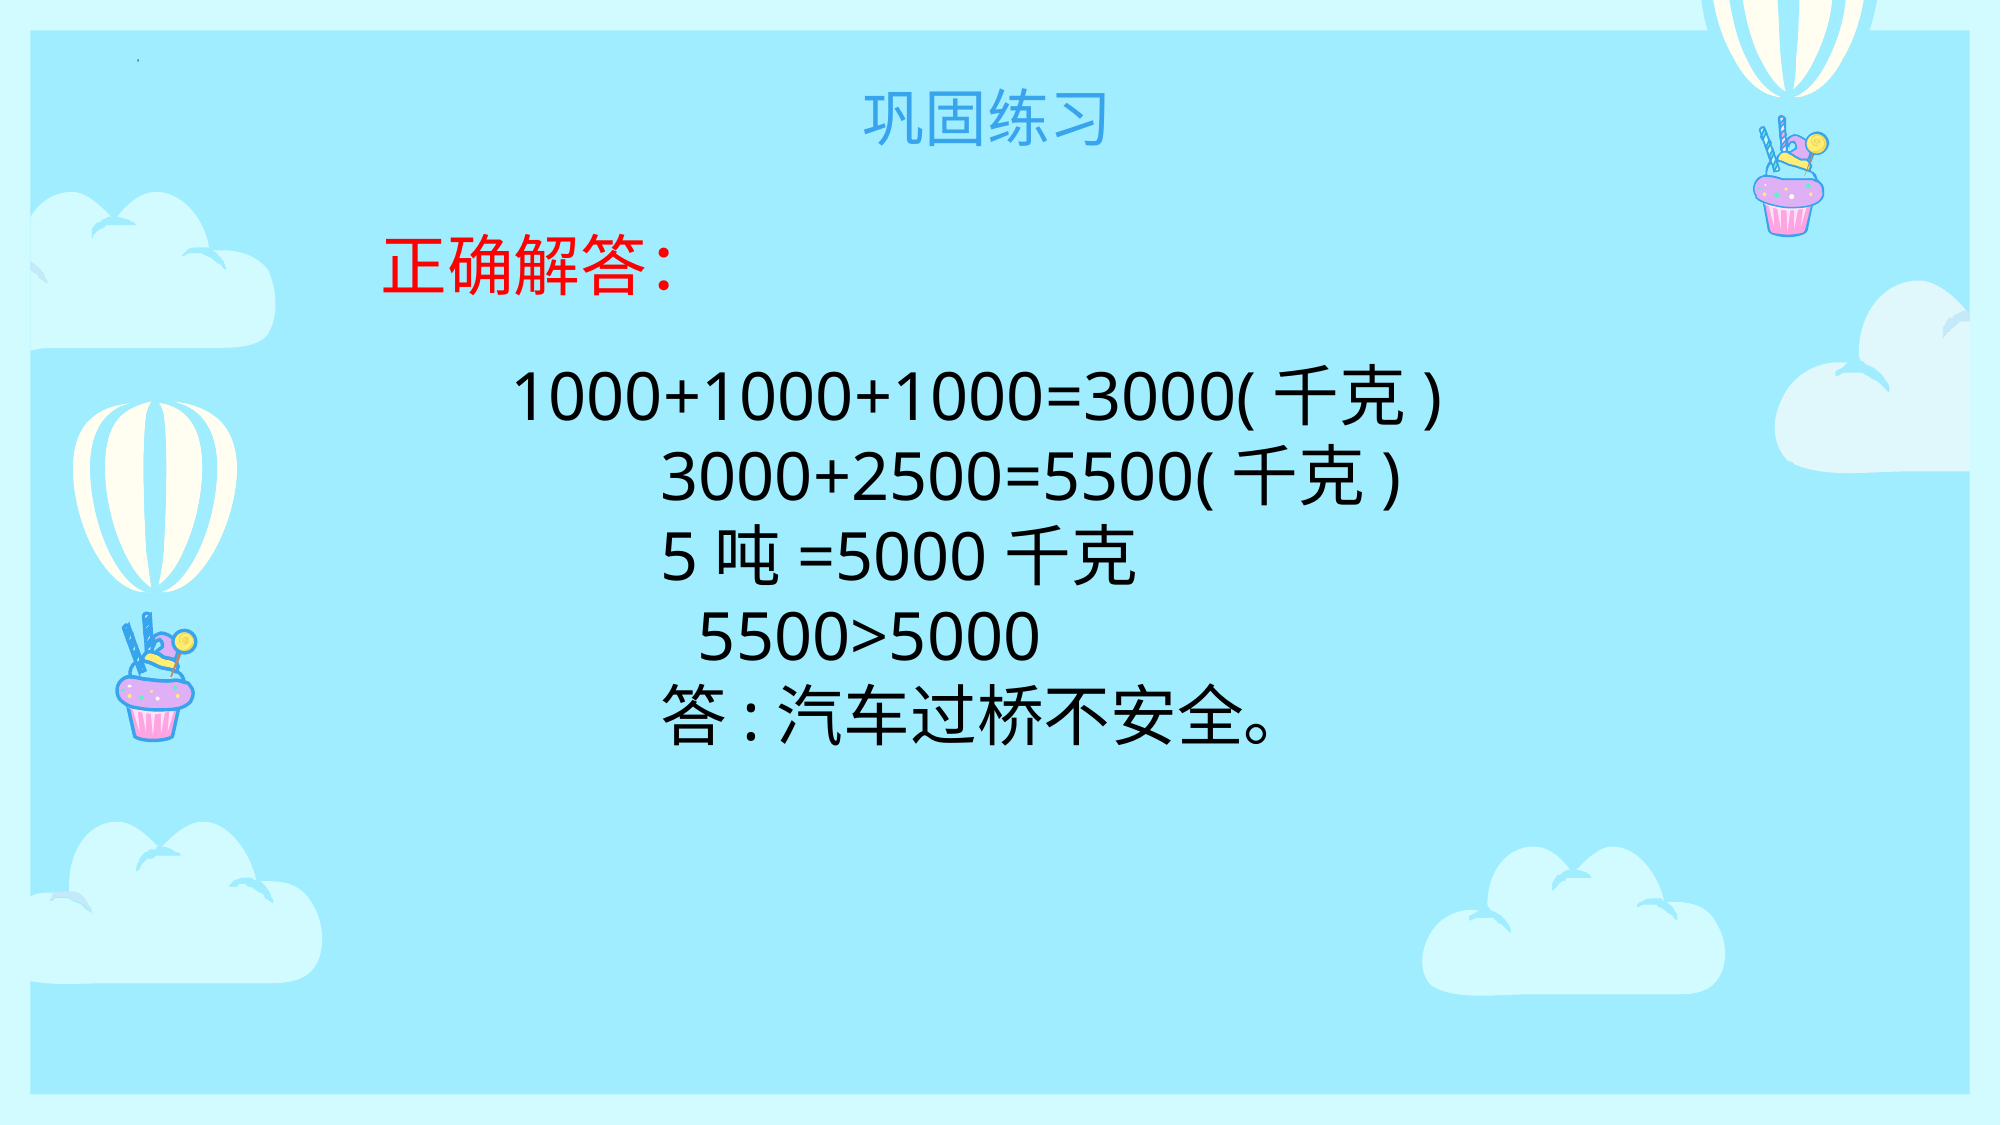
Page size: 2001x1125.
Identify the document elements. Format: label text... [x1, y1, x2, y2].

text_box 1000+1000+1000=3000(千克) 3000+2500=5500(千克) 5吨=5000千克 5500>5000 答:汽车过桥不安全。 [495, 346, 1476, 762]
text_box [59, 399, 251, 742]
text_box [1701, 0, 1877, 238]
text_box [0, 0, 2000, 1125]
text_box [30, 191, 280, 351]
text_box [1771, 280, 1970, 475]
text_box 巩固练习 [847, 72, 1153, 162]
text_box 正确解答： [365, 216, 709, 312]
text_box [1419, 846, 1730, 998]
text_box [27, 821, 327, 984]
